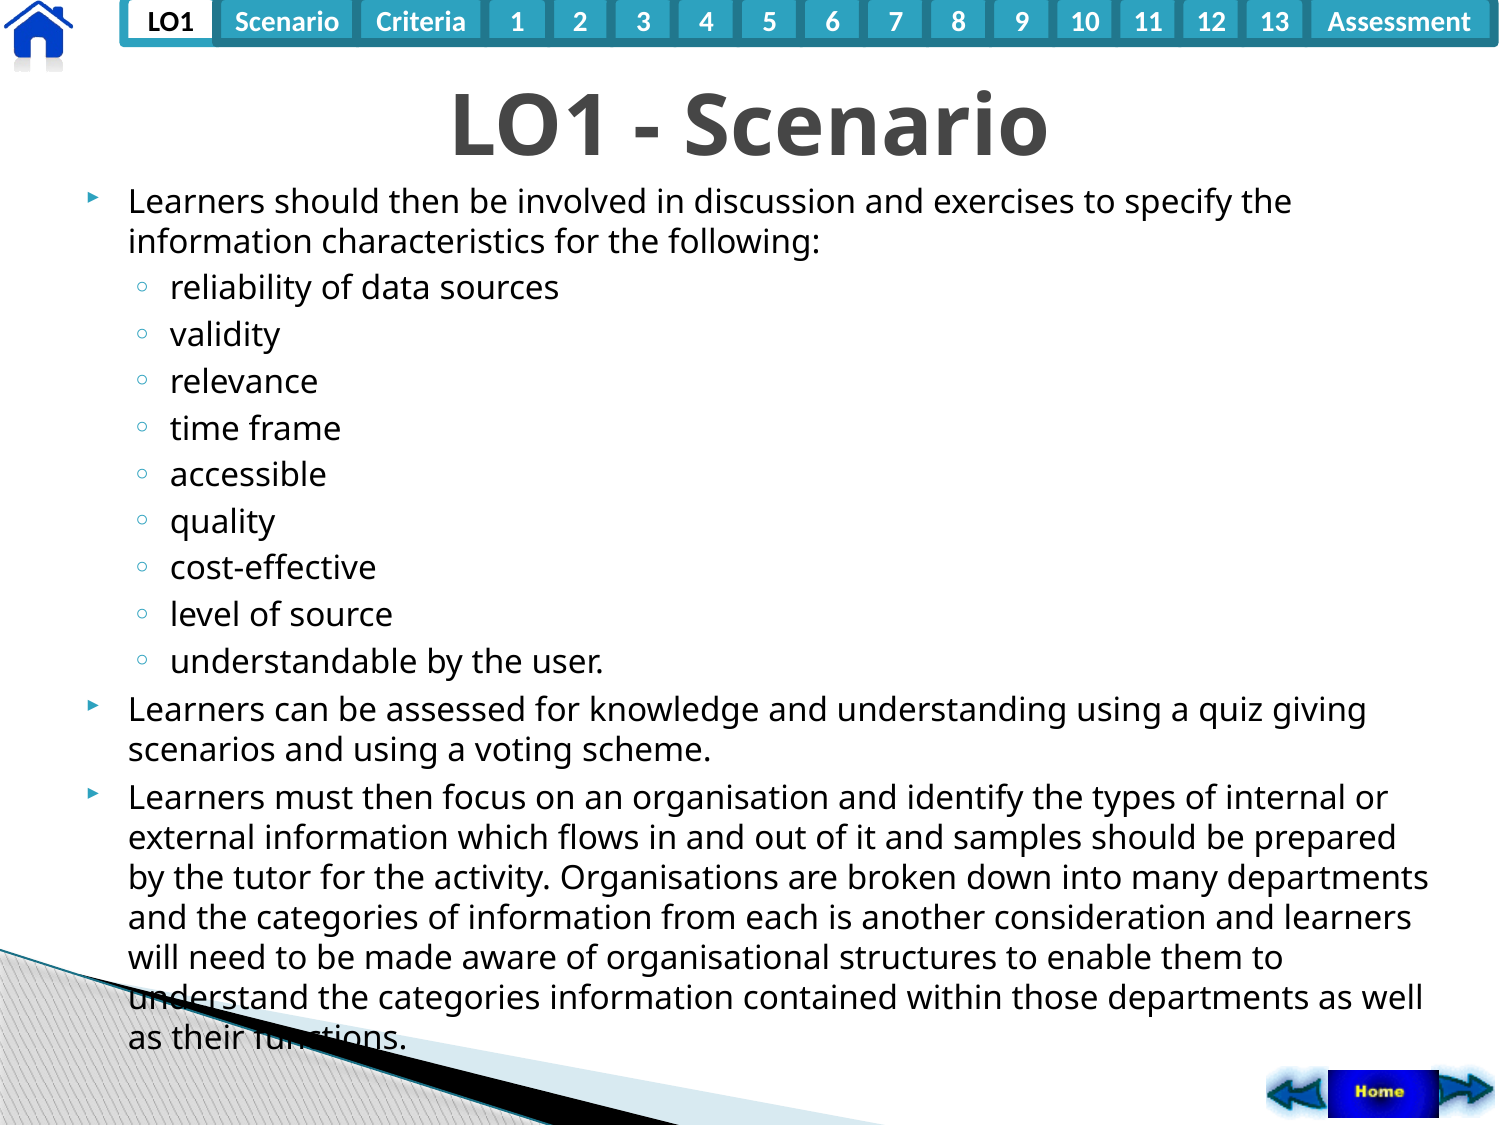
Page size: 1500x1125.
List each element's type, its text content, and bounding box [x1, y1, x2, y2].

list Learners should then be involved in discussion and exercises to specify the information characteristics for the following: reliability of data sources validity relevance time frame accessible quality cost-effective level of source understandable by the user. Learners can be assessed for knowledge and understanding using a quiz giving scenarios and using a voting scheme. Learners must then focus on an organisation and identify the types of internal or external information which flows in and out of it and samples should be prepared by the tutor for the activity. Organisations are broken down into many departments and the categories of information from each is another consideration and learners will need to be made aware of organisational structures to enable them to understand the categories information contained within those departments as well as their functions. [53, 172, 1459, 1071]
picture [1266, 1055, 1495, 1125]
picture [0, 0, 77, 91]
title LO1 - Scenario [75, 45, 1425, 173]
